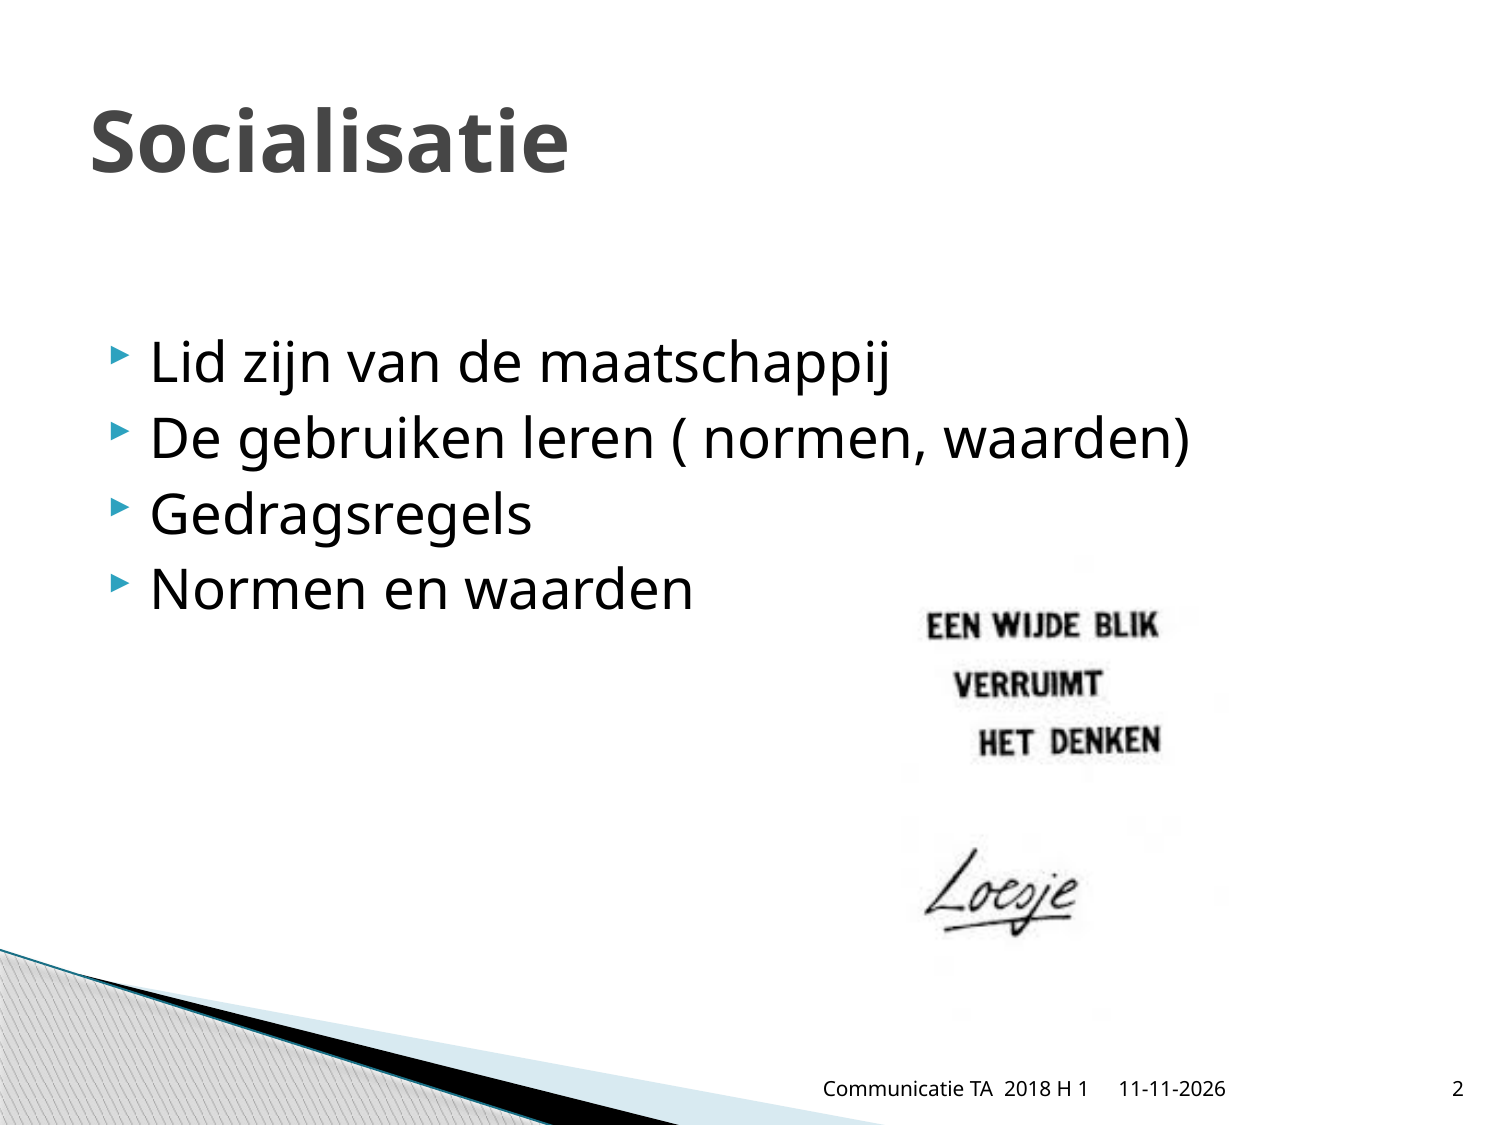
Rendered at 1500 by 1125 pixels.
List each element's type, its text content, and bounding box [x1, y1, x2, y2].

picture [900, 555, 1229, 1021]
title Socialisatie [75, 45, 1425, 233]
footer Communicatie TA 2018 H 1 [718, 1051, 1105, 1112]
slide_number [1105, 1051, 1418, 1112]
list Lid zijn van de maatschappij De gebruiken leren ( normen, waarden) Gedragsregels Normen en waarden [75, 243, 1425, 986]
slide_number 2 [1418, 1051, 1479, 1112]
